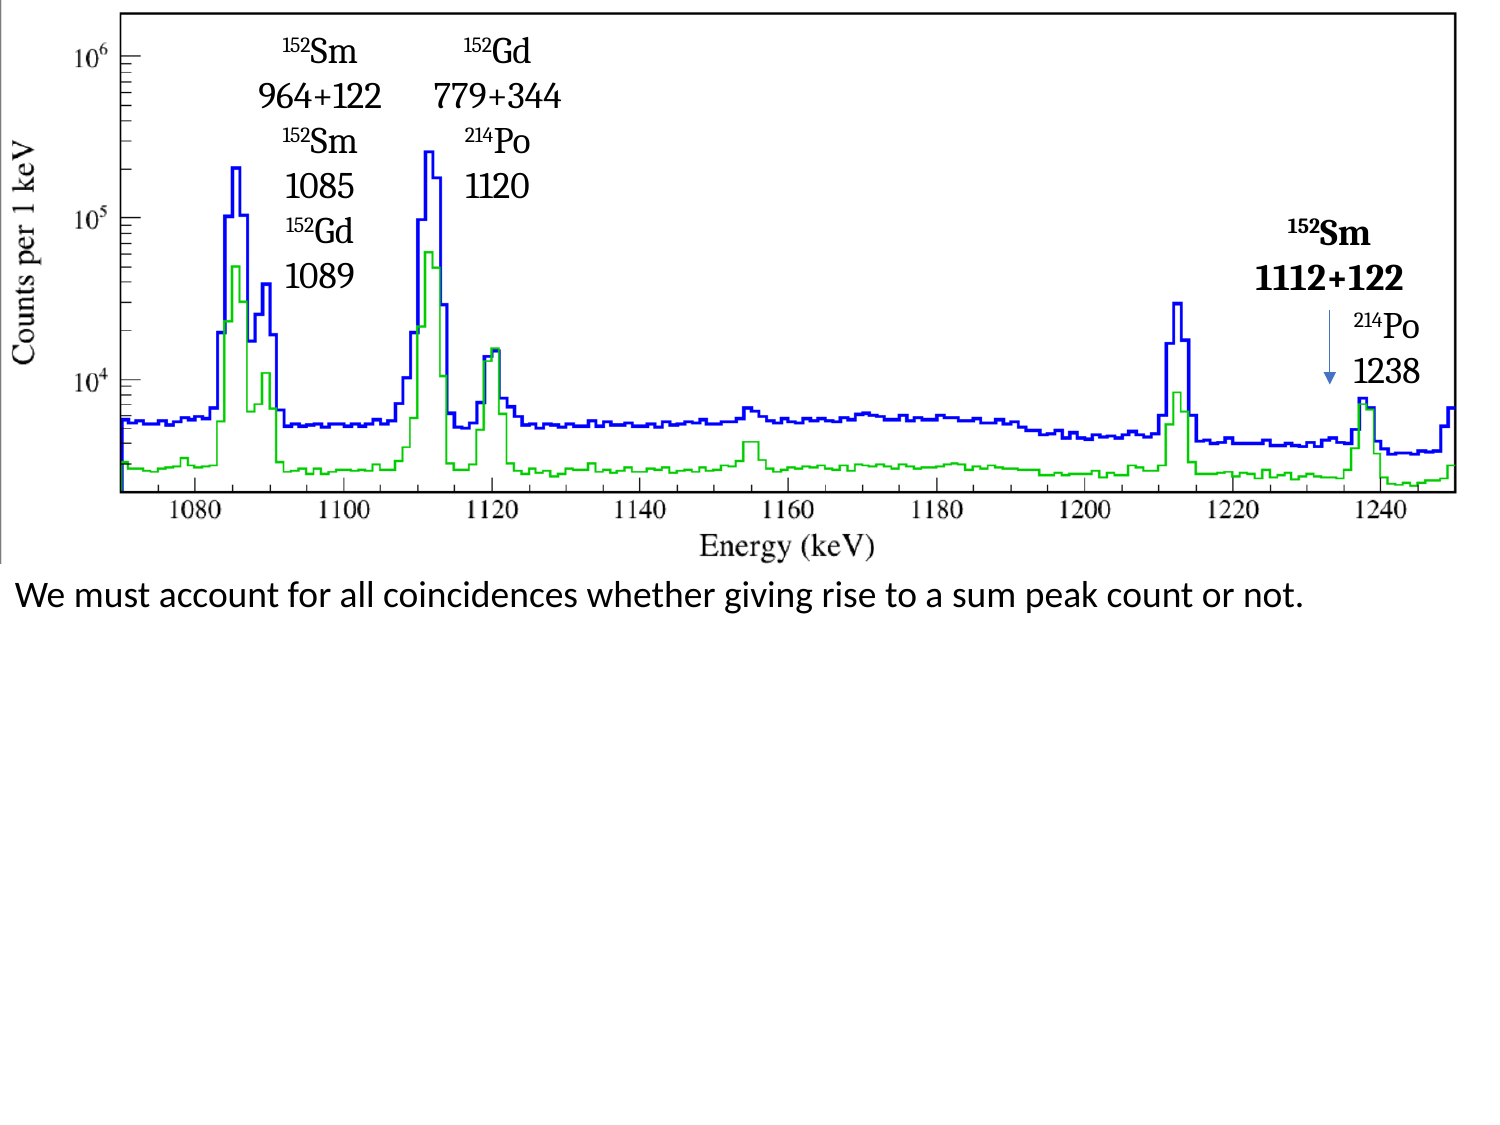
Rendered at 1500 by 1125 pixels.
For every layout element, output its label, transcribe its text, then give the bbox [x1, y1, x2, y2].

text_box We must account for all coincidences whether giving rise to a sum peak count or not. [0, 564, 1500, 623]
picture [0, 0, 1500, 564]
